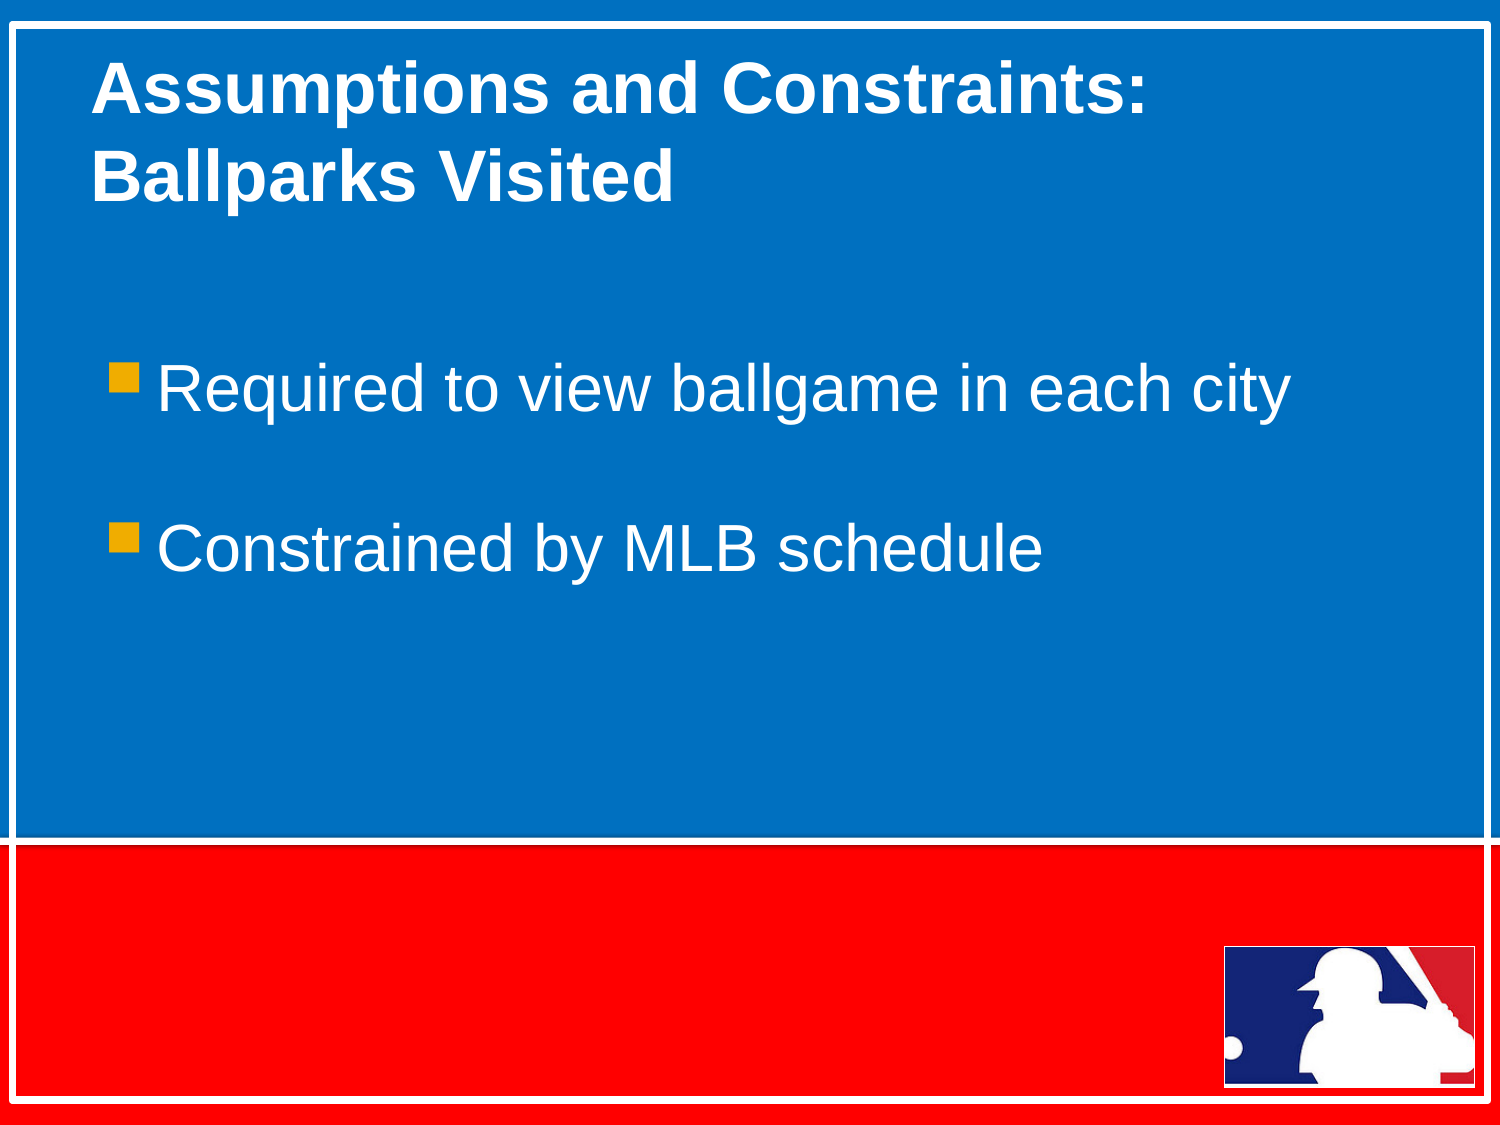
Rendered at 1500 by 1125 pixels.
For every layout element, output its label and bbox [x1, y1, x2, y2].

text_box [9, 21, 1491, 1104]
